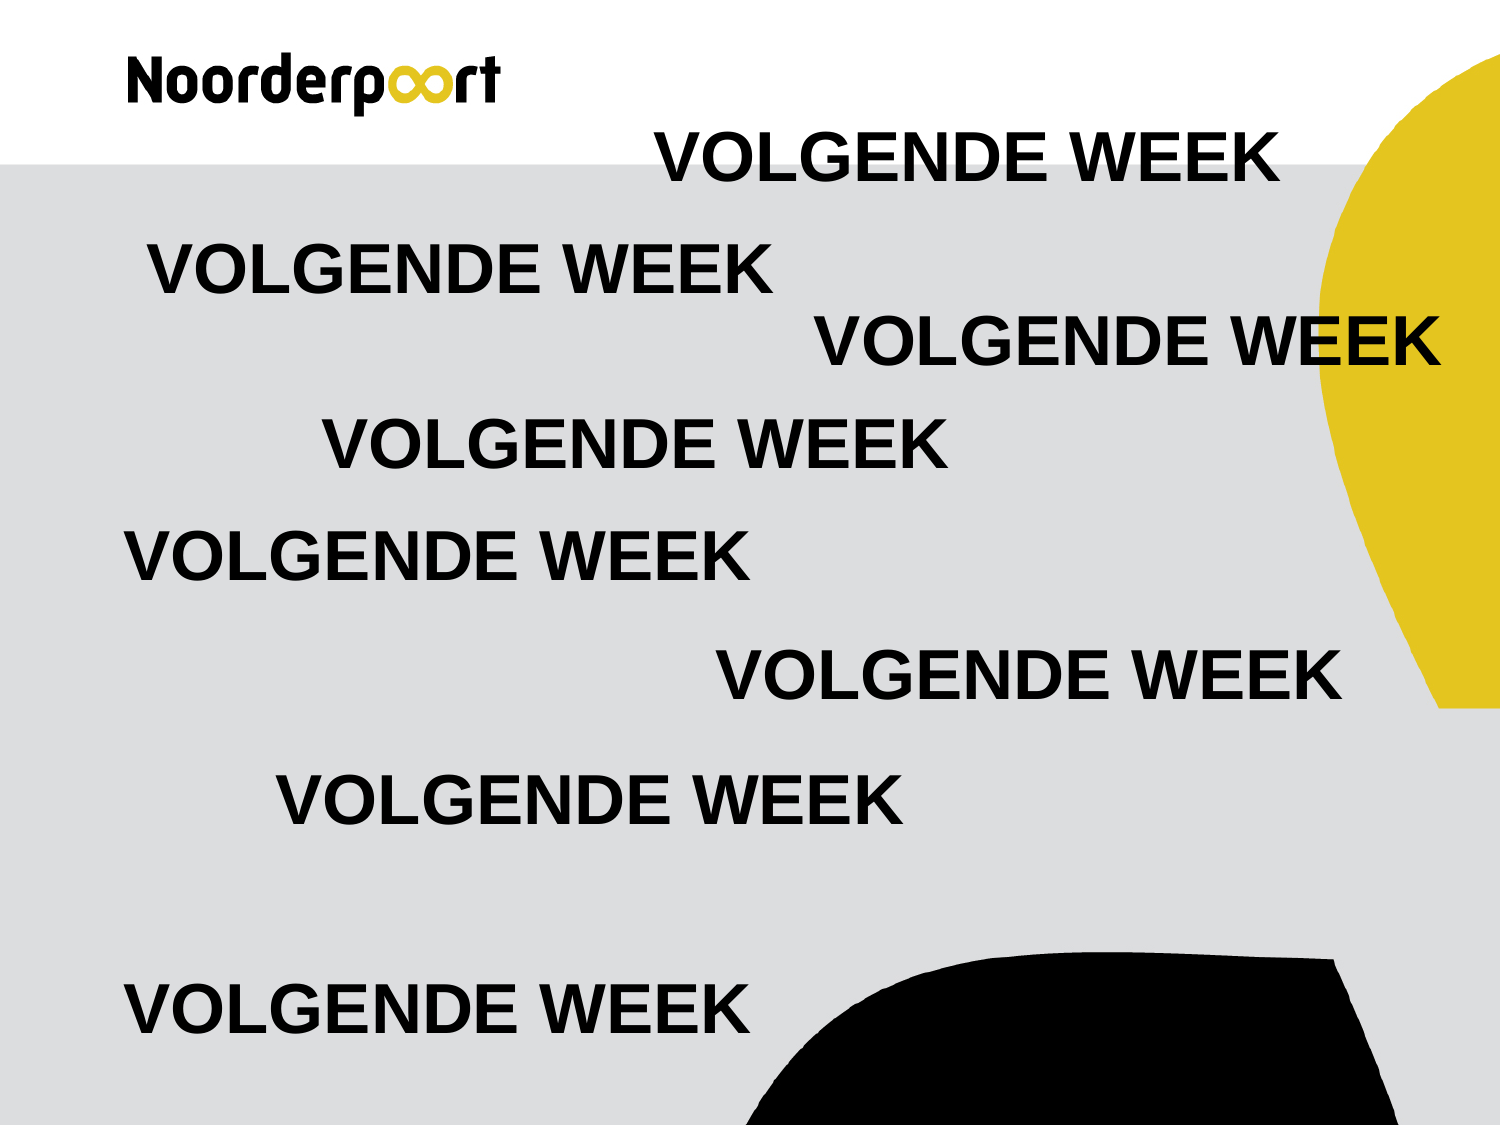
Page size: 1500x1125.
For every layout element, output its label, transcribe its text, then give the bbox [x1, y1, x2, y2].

text_box VOLGENDE WEEK [108, 951, 1292, 1059]
text_box VOLGENDE WEEK [306, 387, 1490, 494]
picture [0, 0, 1500, 1125]
text_box VOLGENDE WEEK [798, 284, 1500, 391]
text_box VOLGENDE WEEK [638, 99, 1500, 206]
text_box VOLGENDE WEEK [700, 618, 1500, 725]
text_box VOLGENDE WEEK [260, 742, 1444, 850]
text_box VOLGENDE WEEK [131, 212, 1315, 319]
title VOLGENDE WEEK [108, 499, 1292, 606]
